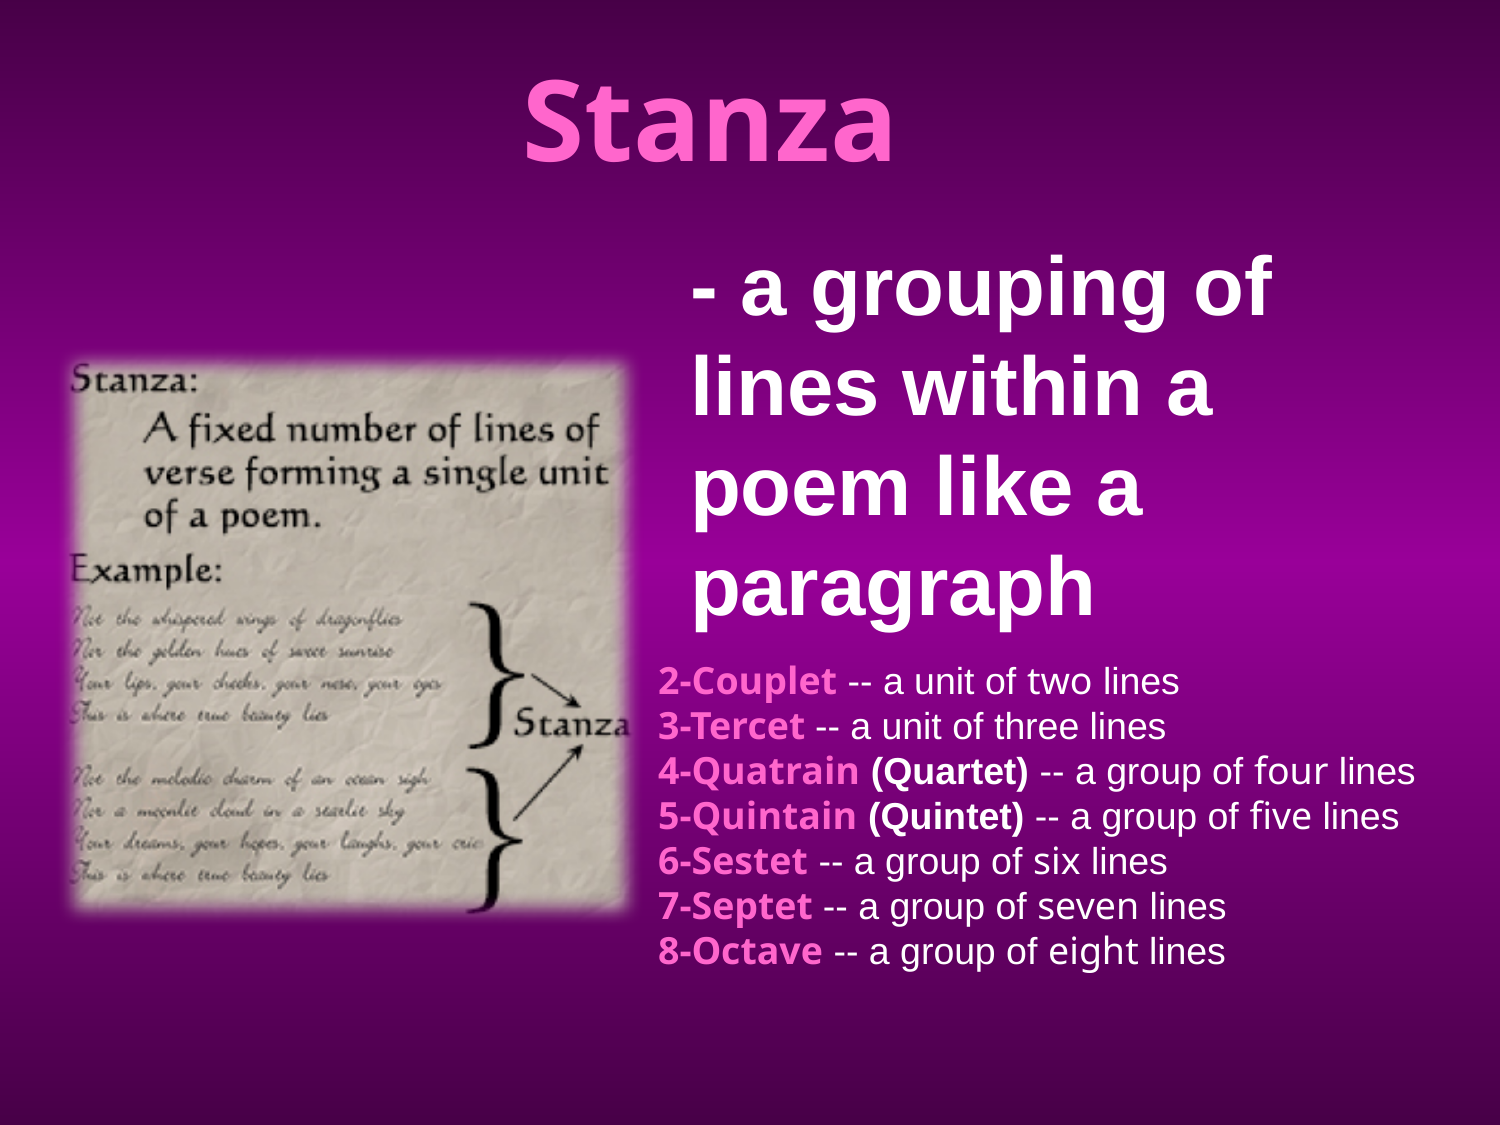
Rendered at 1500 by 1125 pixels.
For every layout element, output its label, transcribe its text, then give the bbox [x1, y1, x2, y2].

picture [55, 345, 644, 927]
list - a grouping of lines within a poem like a paragraph [674, 224, 1426, 638]
title Stanza [49, 87, 1401, 276]
text_box 2-Couplet -- a unit of two lines 3-Tercet -- a unit of three lines 4-Quatrain (Quartet) -- a group of four lines 5-Quintain (Quintet) -- a group of five lines 6-Sestet -- a group of six lines 7-Septet -- a group of seven lines 8-Octave -- a group of eight lines [643, 649, 1488, 980]
